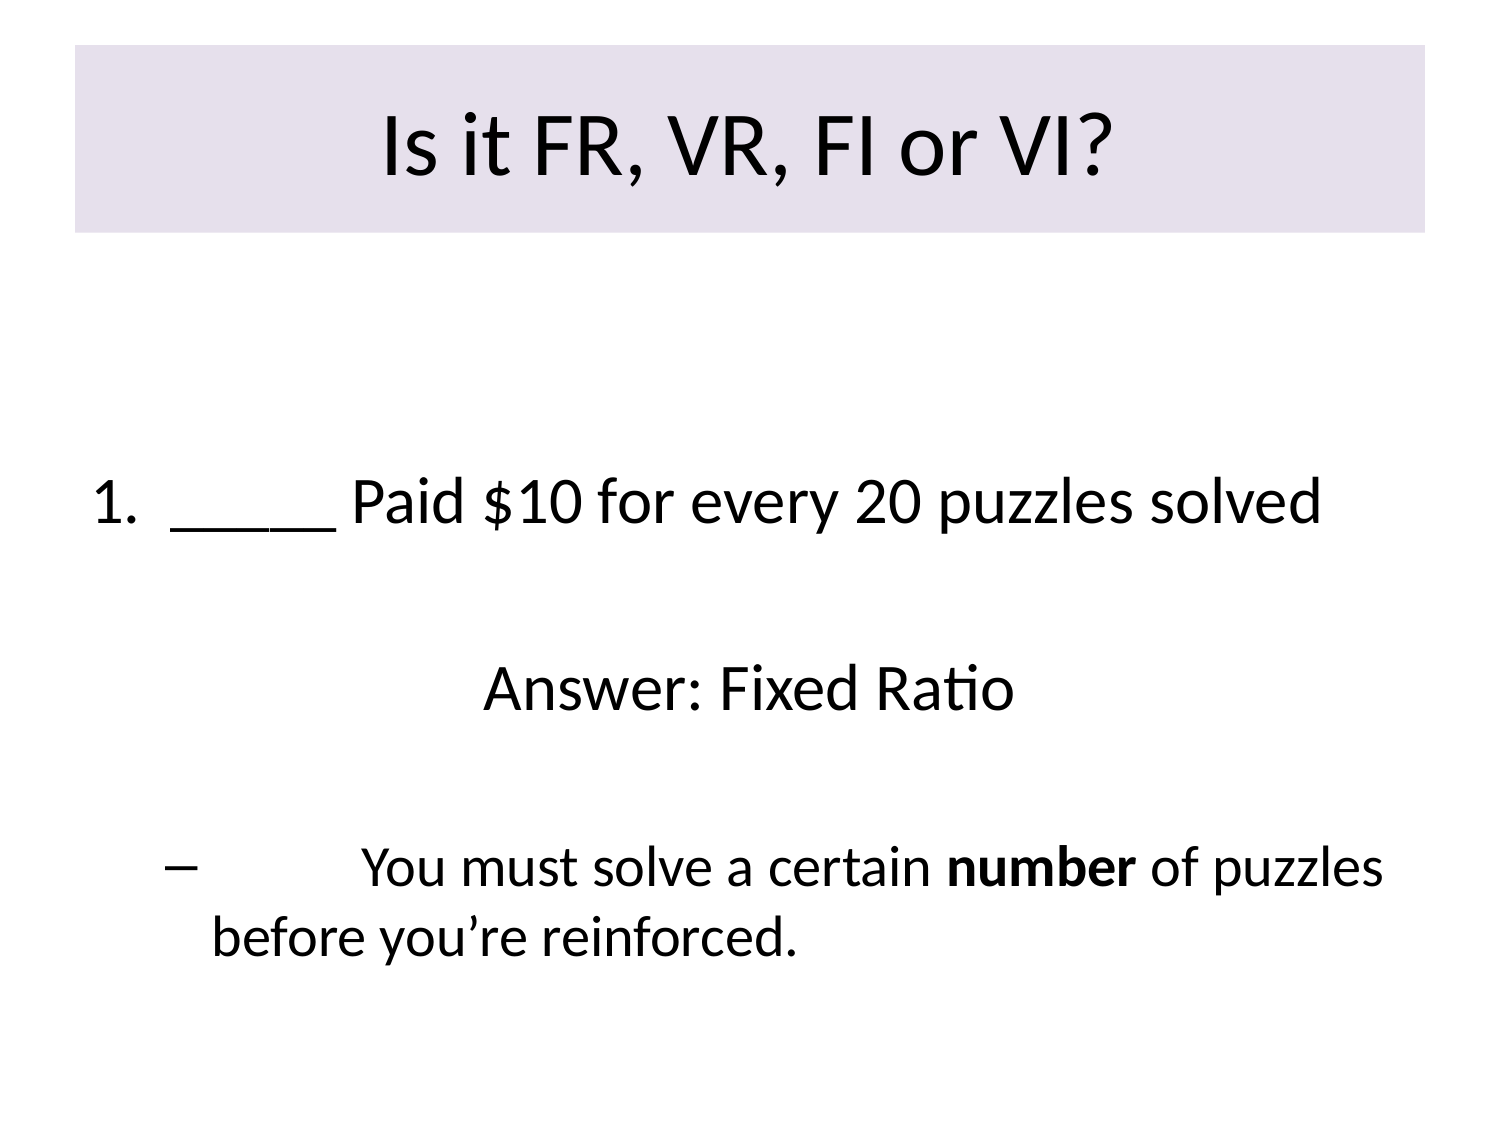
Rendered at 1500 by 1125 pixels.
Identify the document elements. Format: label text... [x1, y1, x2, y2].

title Is it FR, VR, FI or VI? [75, 45, 1425, 233]
list 1. _____ Paid $10 for every 20 puzzles solved Answer: Fixed Ratio You must solve a certain number of puzzles before you’re reinforced. [75, 262, 1425, 1005]
